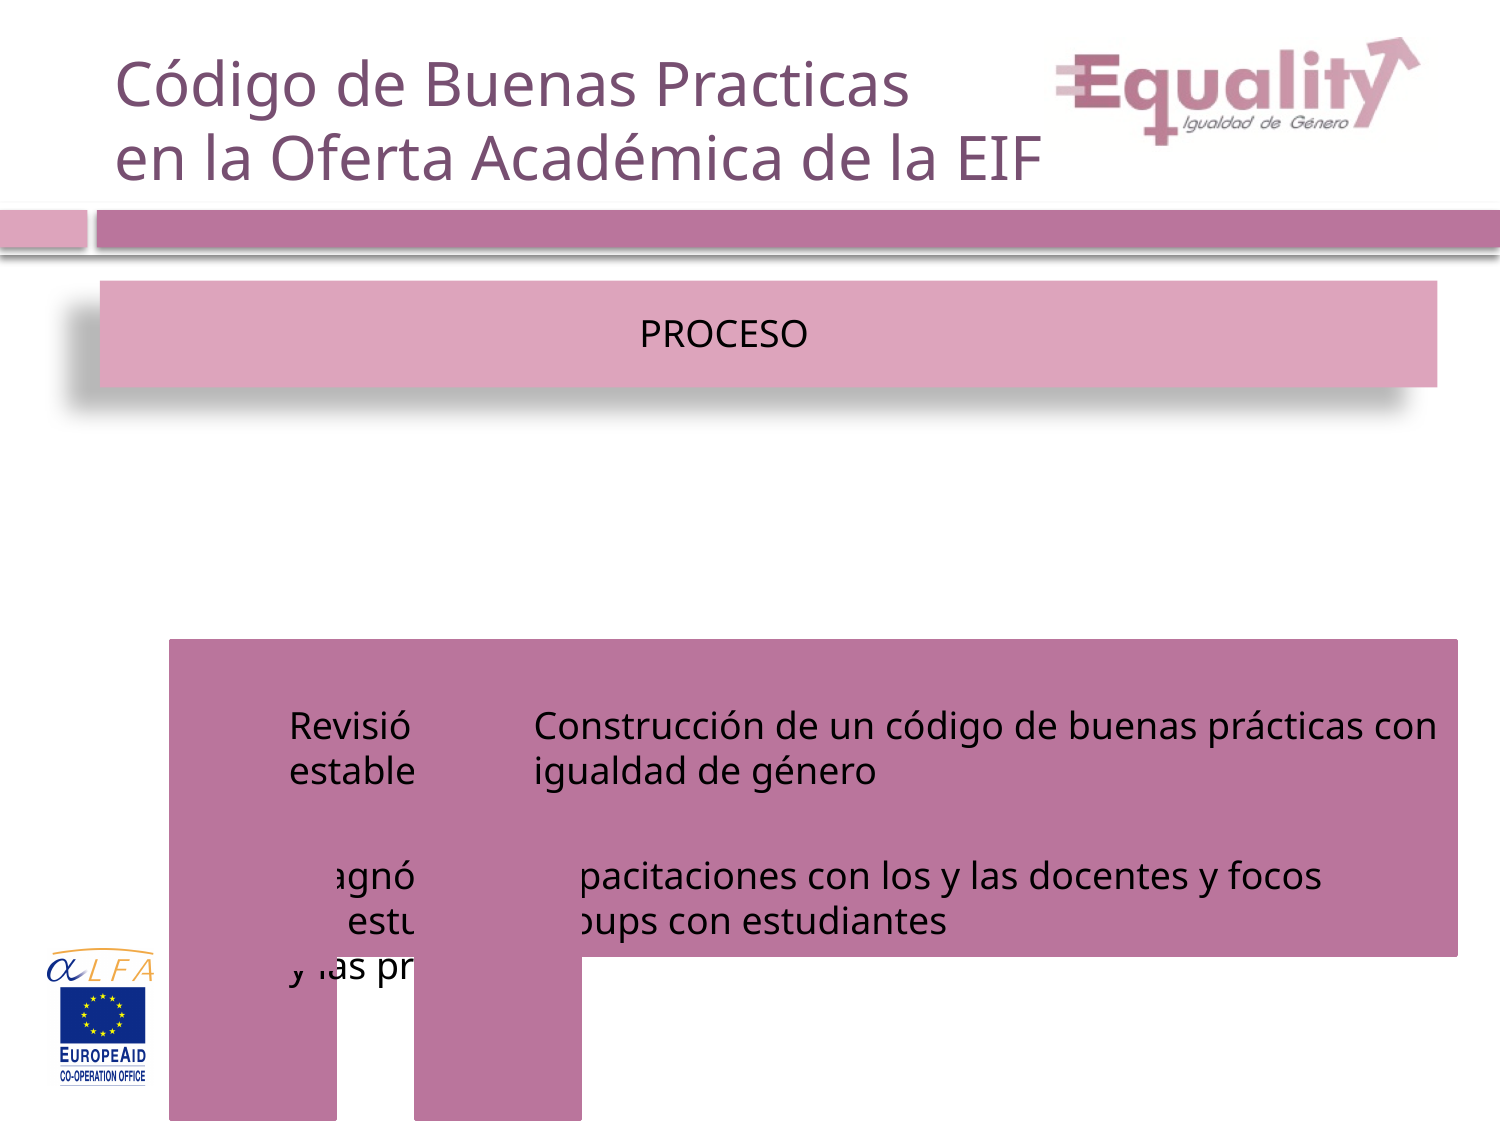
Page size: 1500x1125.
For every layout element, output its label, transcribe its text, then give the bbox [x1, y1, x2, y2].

picture [47, 948, 154, 1086]
title Código de Buenas Practicas en la Oferta Académica de la EIF [99, 37, 1438, 200]
text_box PROCESO [403, 303, 1045, 338]
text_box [170, 339, 1459, 1125]
text_box [96, 277, 1441, 391]
